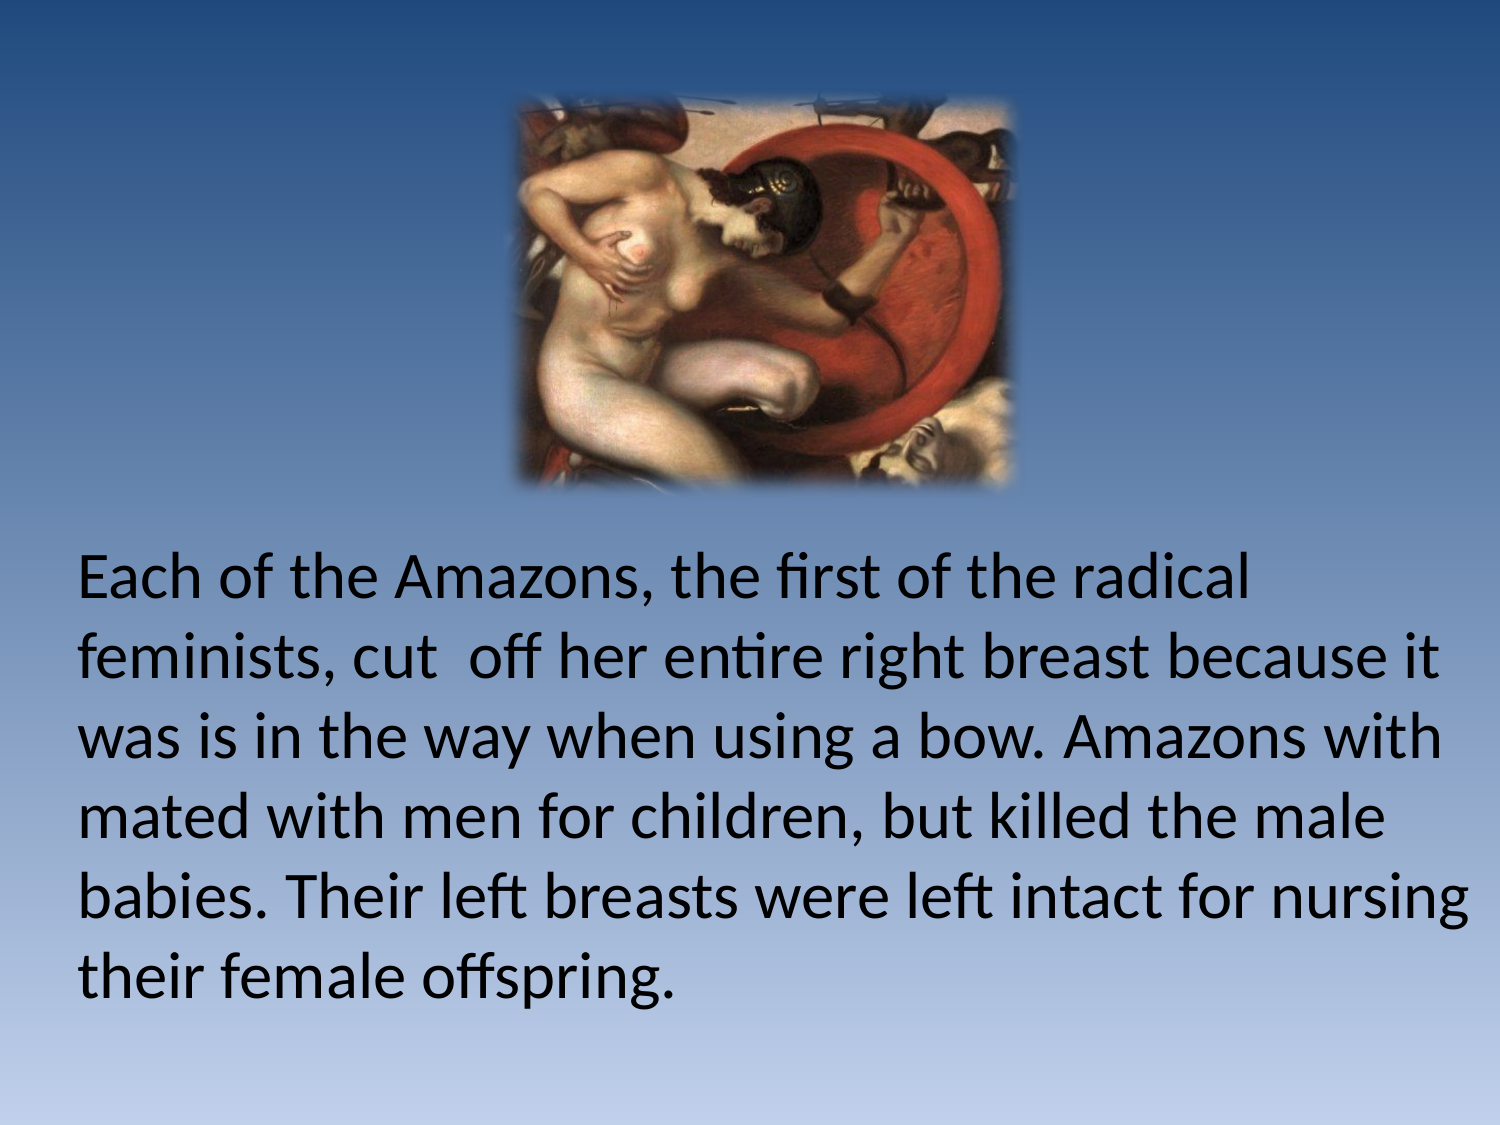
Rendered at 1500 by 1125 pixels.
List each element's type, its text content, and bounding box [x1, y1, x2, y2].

text_box Each of the Amazons, the first of the radical feminists, cut off her entire right breast because it was is in the way when using a bow. Amazons with mated with men for children, but killed the male babies. Their left breasts were left intact for nursing their female offspring. [62, 524, 1500, 1100]
picture [499, 87, 1026, 500]
